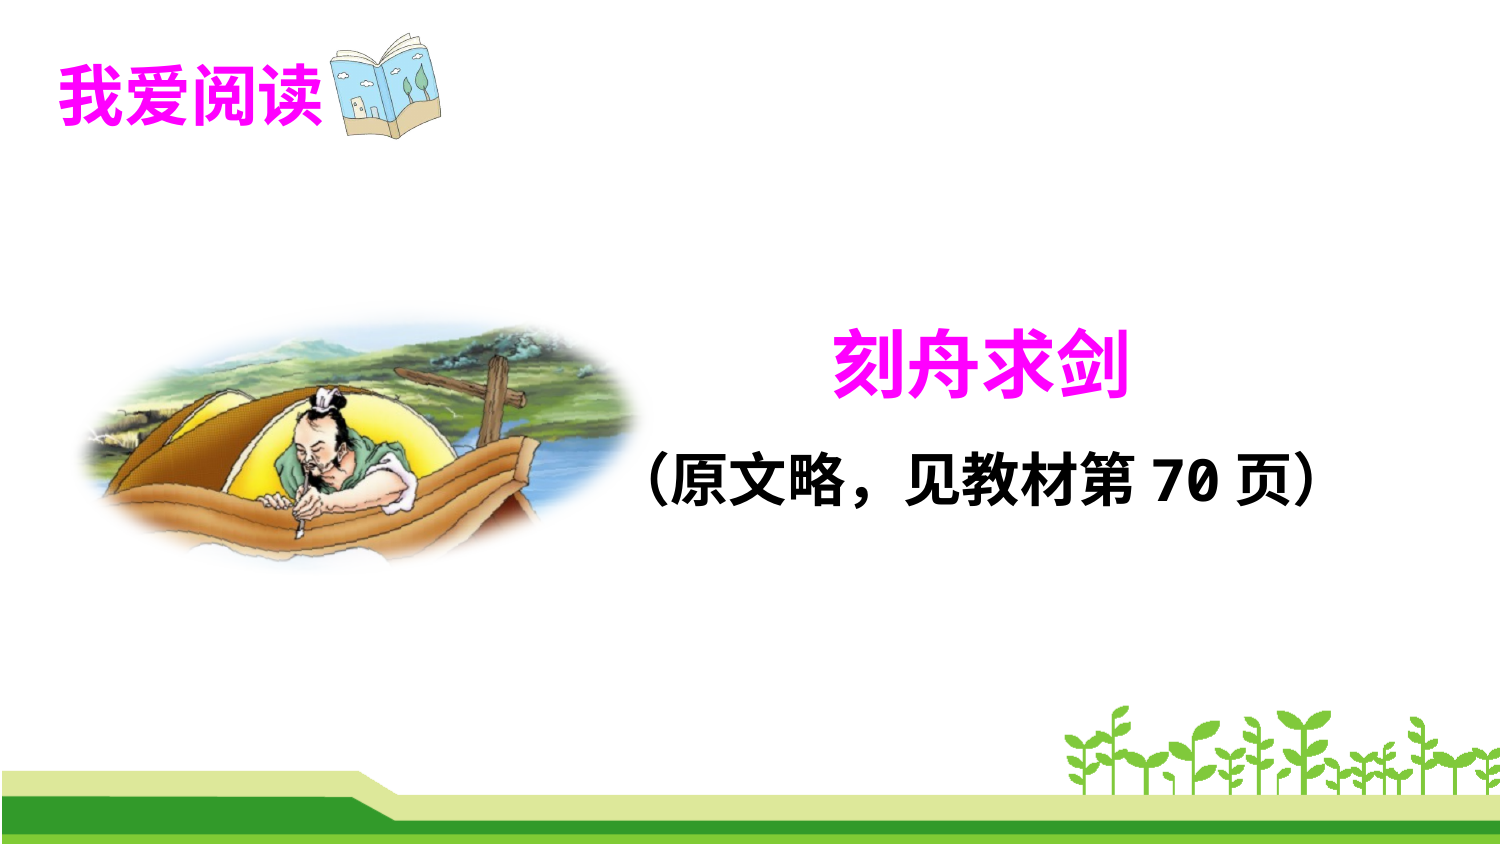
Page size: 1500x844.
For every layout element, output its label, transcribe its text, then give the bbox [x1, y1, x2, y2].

text_box 刻舟求剑 （原文略，见教材第70页） [530, 265, 1433, 521]
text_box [42, 31, 448, 143]
picture [0, 0, 1500, 844]
